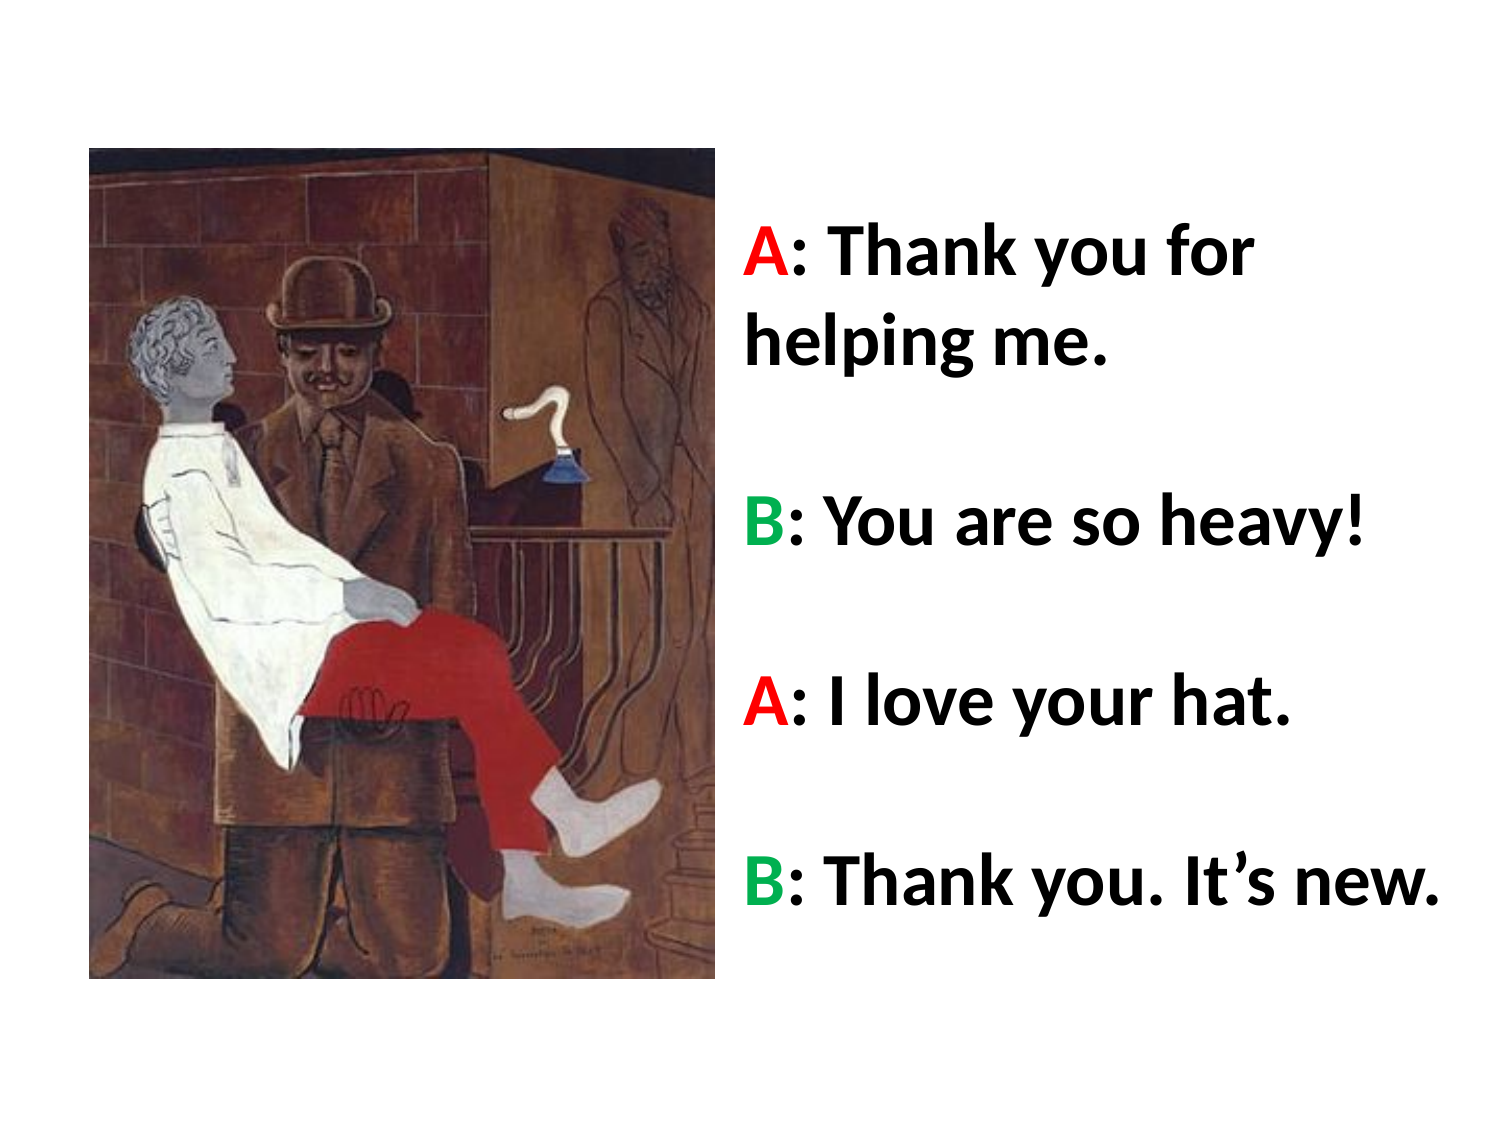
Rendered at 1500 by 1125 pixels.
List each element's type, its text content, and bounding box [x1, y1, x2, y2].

text_box A: Thank you for helping me. B: You are so heavy! A: I love your hat. B: Thank you. It’s new. [729, 192, 1474, 928]
picture [89, 148, 715, 979]
